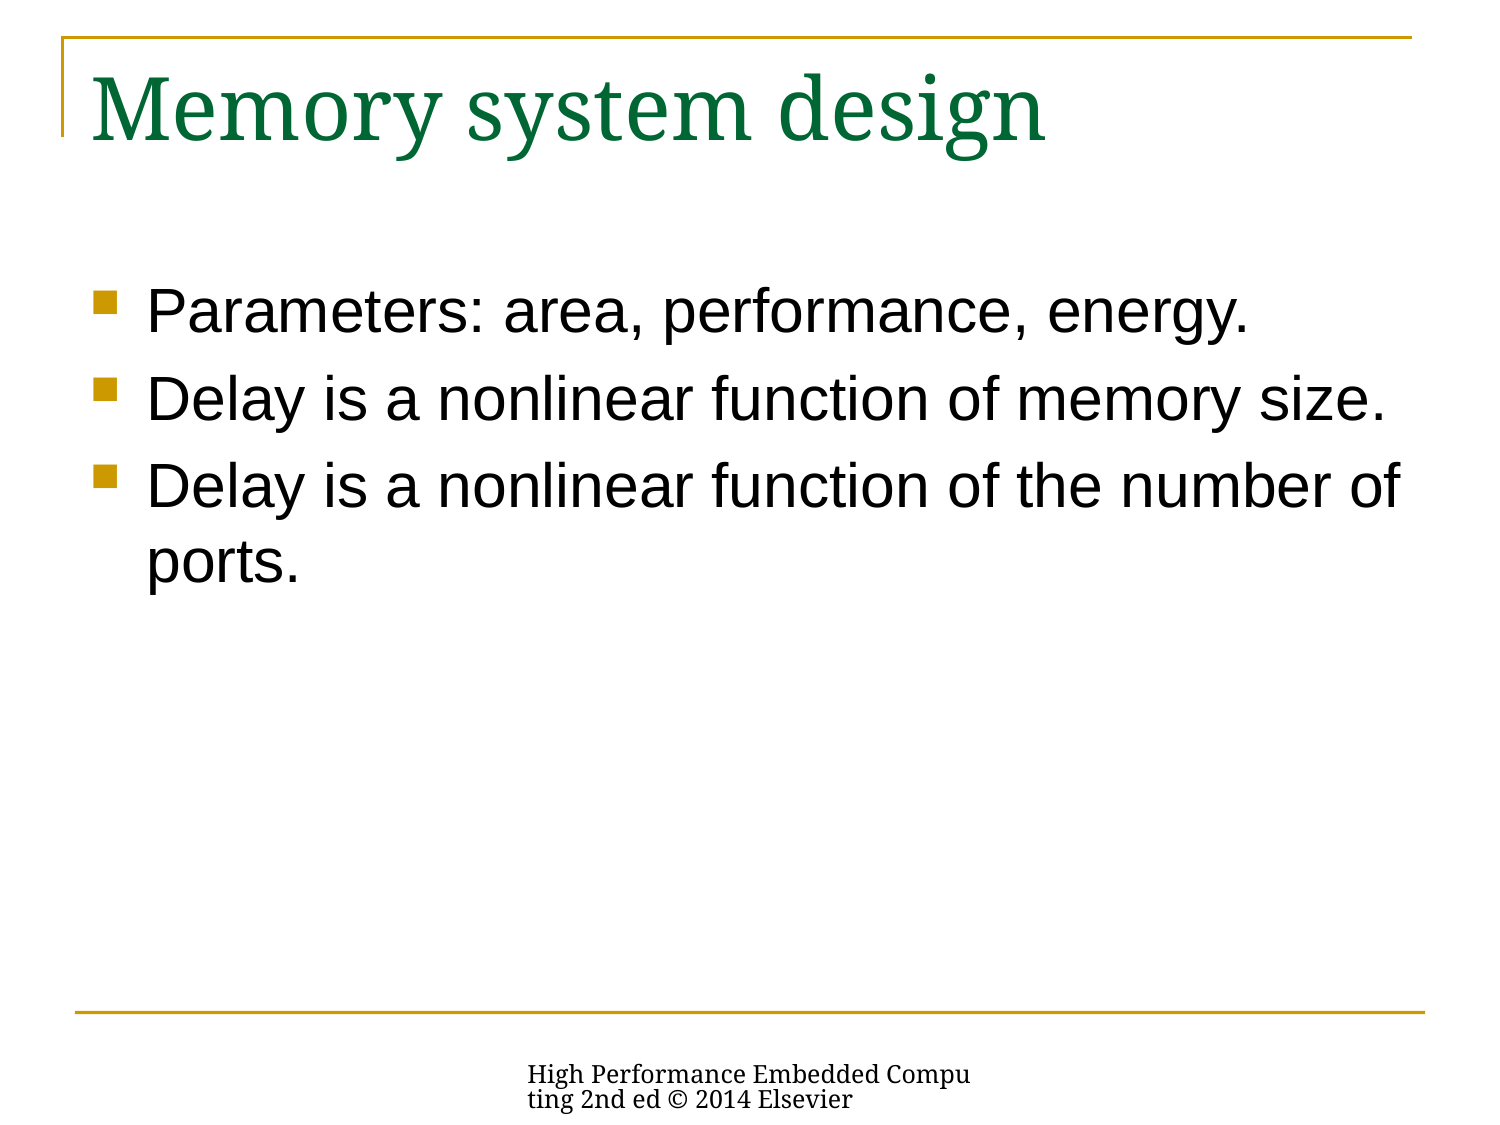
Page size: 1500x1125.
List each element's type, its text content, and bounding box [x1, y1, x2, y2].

title Memory system design [75, 45, 1425, 233]
list Parameters: area, performance, energy. Delay is a nonlinear function of memory size. Delay is a nonlinear function of the number of ports. [75, 262, 1425, 1006]
footer High Performance Embedded Computing 2nd ed © 2014 Elsevier [512, 1025, 988, 1100]
